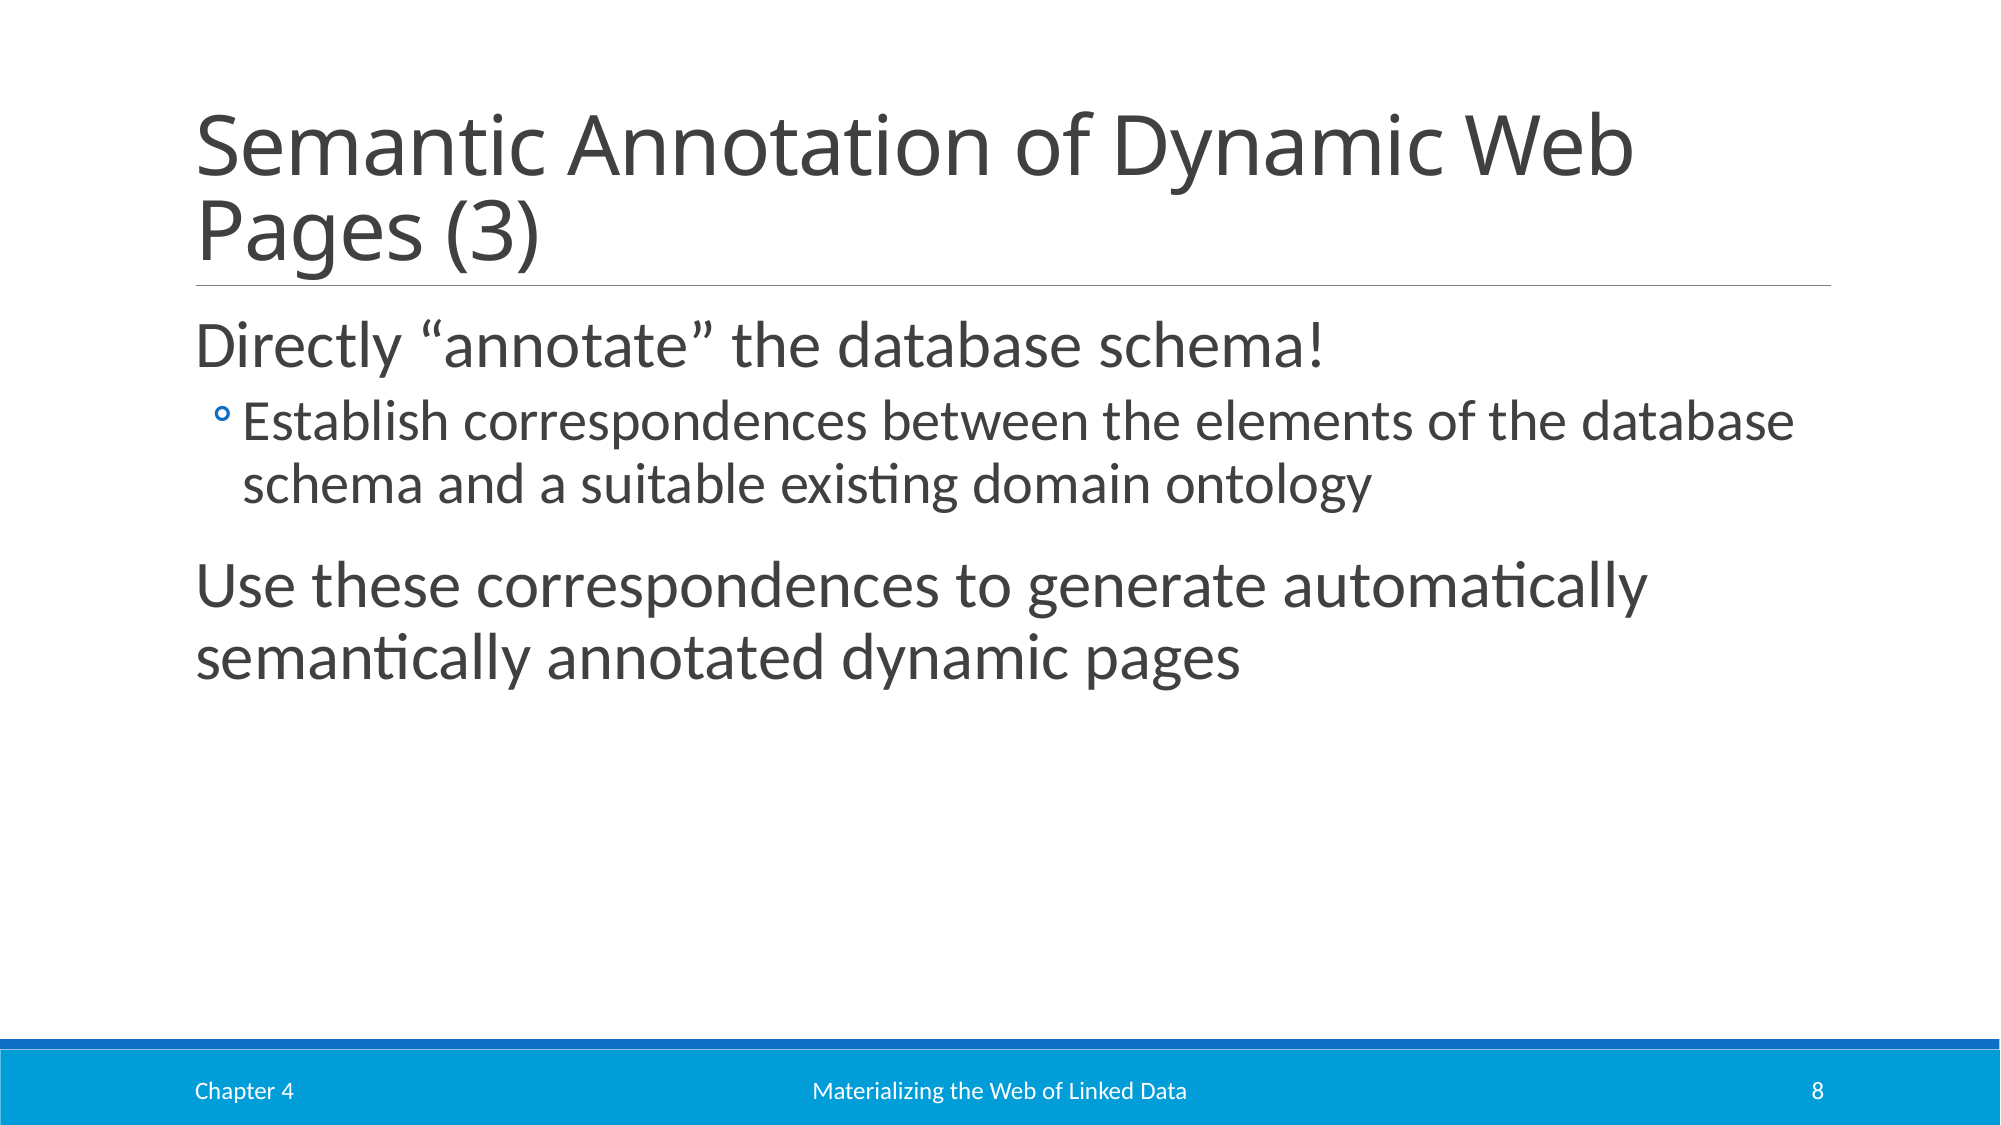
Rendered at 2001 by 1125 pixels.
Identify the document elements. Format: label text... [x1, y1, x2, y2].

slide_number Chapter 4 [180, 1059, 586, 1120]
slide_number 8 [1624, 1059, 1840, 1120]
footer Materializing the Web of Linked Data [604, 1059, 1396, 1120]
title Semantic Annotation of Dynamic Web Pages (3) [180, 47, 1830, 285]
list Directly “annotate” the database schema! Establish correspondences between the elements of the database schema and a suitable existing domain ontology Use these correspondences to generate automatically semantically annotated dynamic pages [180, 302, 1830, 963]
